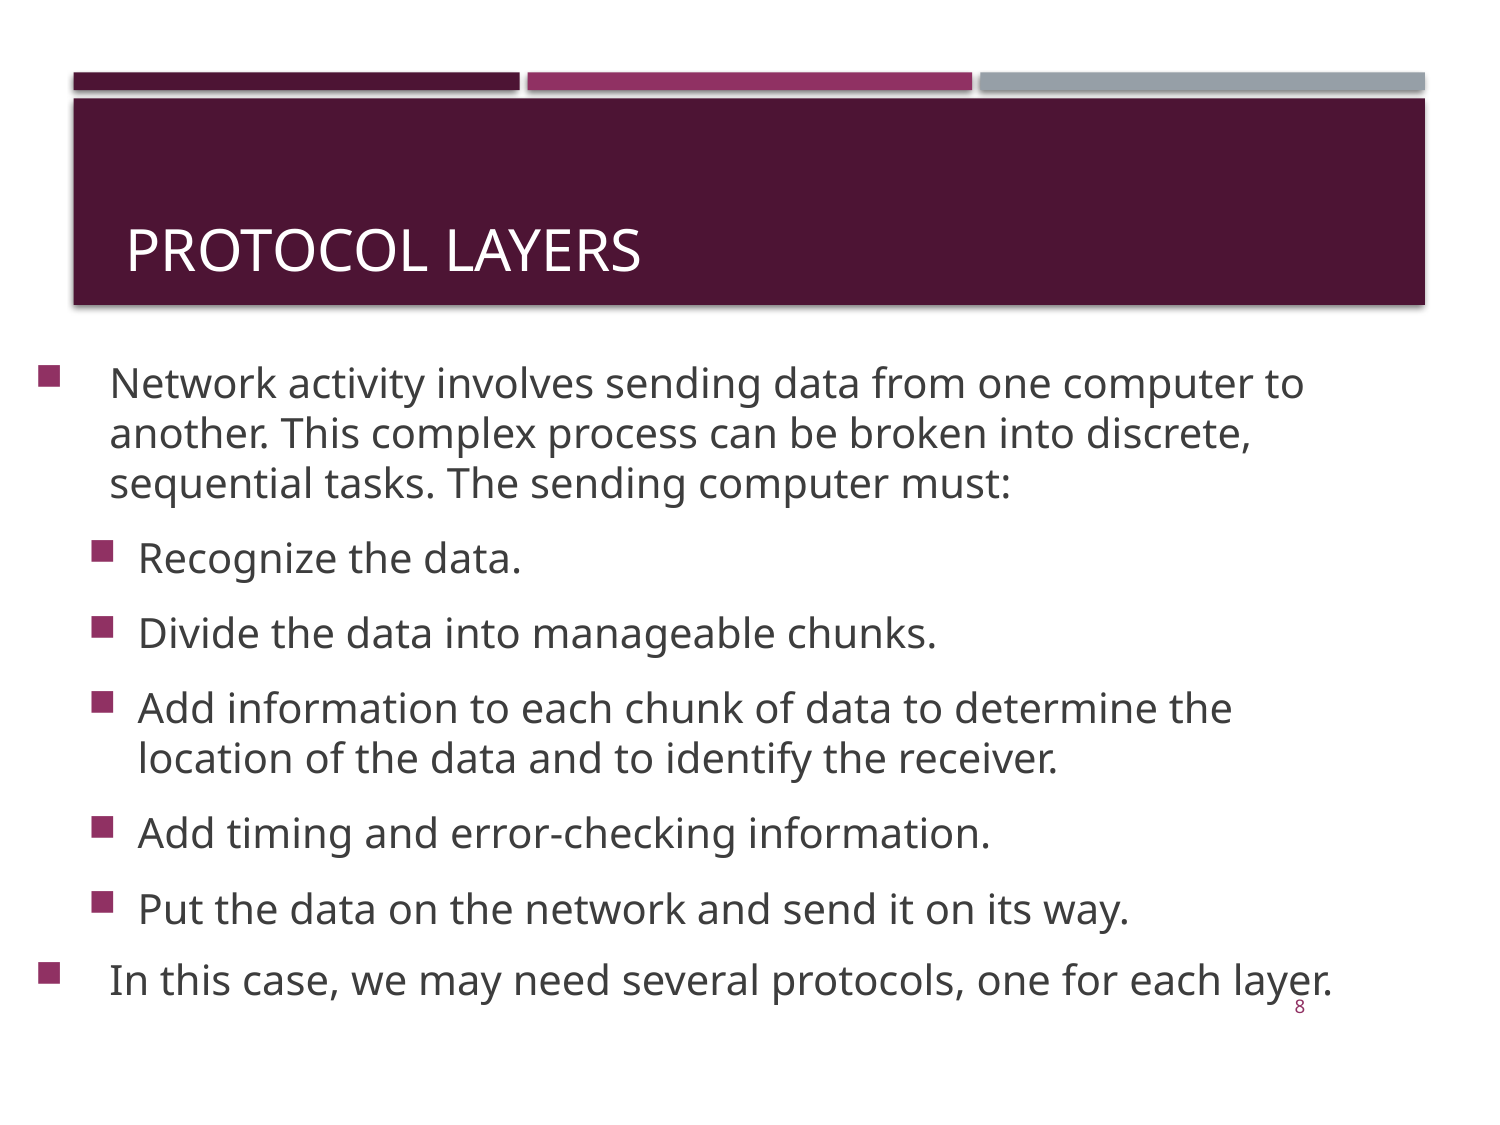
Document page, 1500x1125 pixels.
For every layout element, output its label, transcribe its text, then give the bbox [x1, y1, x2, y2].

list Network activity involves sending data from one computer to another. This complex process can be broken into discrete, sequential tasks. The sending computer must: Recognize the data. Divide the data into manageable chunks. Add information to each chunk of data to determine the location of the data and to identify the receiver. Add timing and error-checking information. Put the data on the network and send it on its way. In this case, we may need several protocols, one for each layer. [19, 286, 1406, 1074]
slide_number 8 [1279, 977, 1406, 1037]
title PROTOCOL LAYERS [95, 112, 1406, 286]
